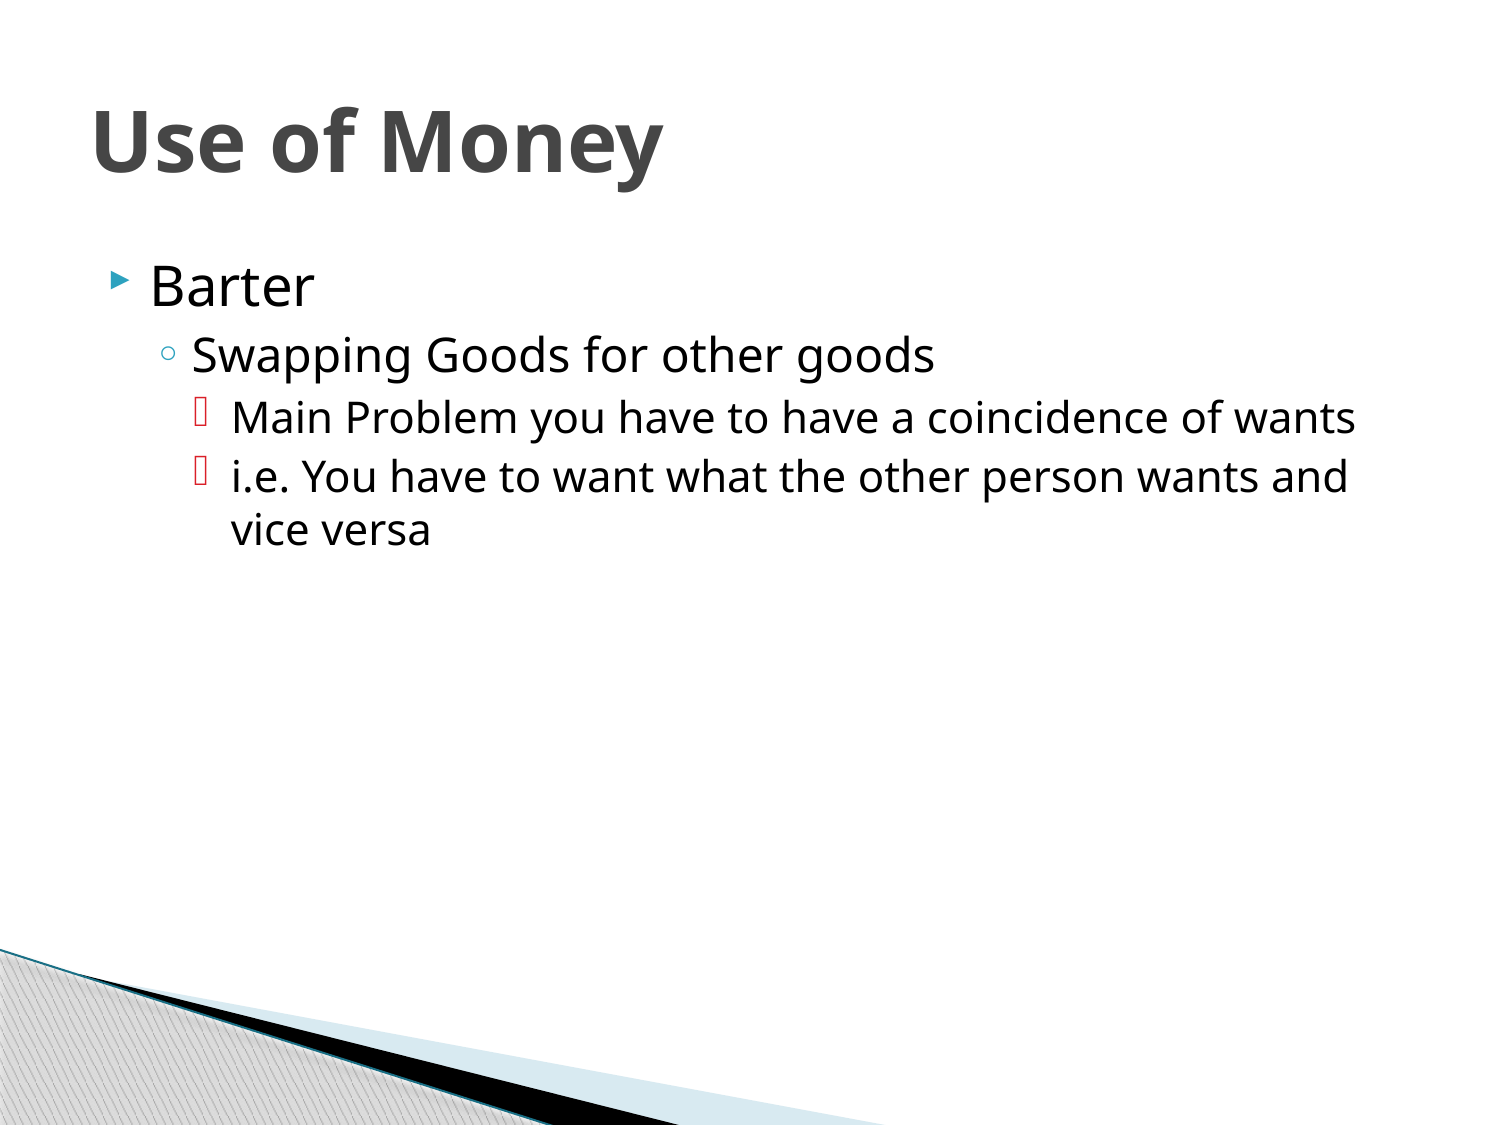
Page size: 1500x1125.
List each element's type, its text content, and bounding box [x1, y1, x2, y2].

list Barter Swapping Goods for other goods Main Problem you have to have a coincidence of wants i.e. You have to want what the other person wants and vice versa [75, 243, 1425, 986]
title Use of Money [75, 45, 1425, 233]
